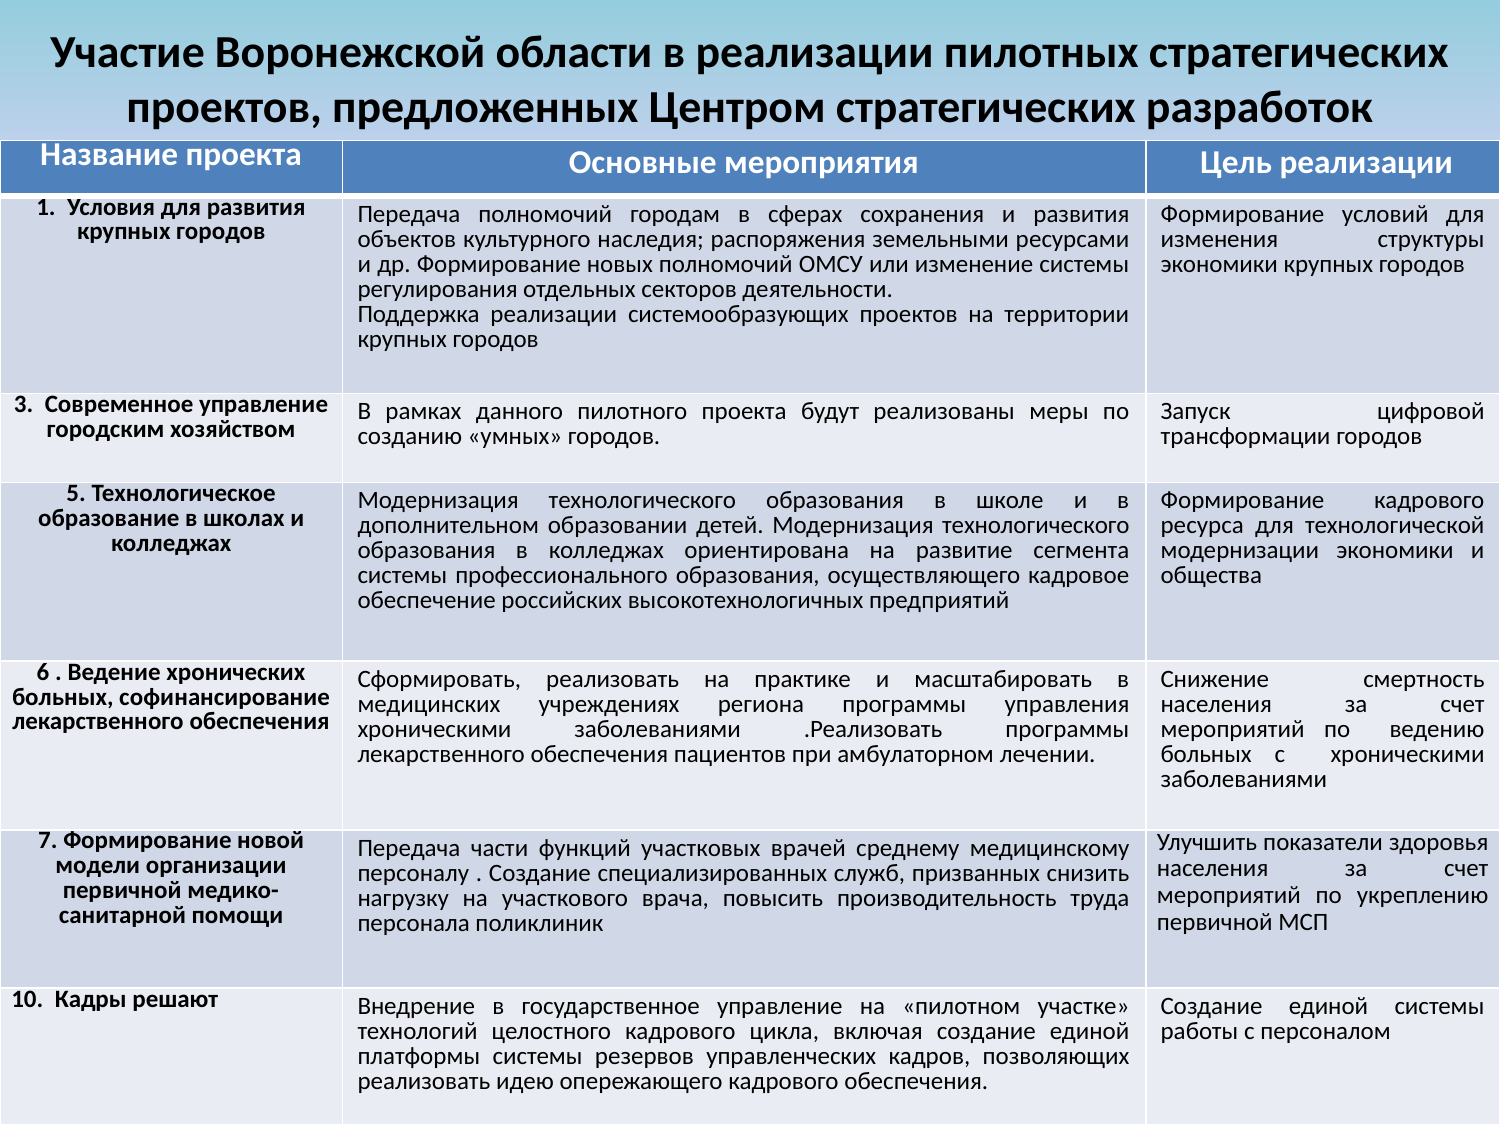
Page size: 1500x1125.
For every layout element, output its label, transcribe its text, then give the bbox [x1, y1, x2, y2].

table_cell Формирование условий для изменения структуры экономики крупных городов [1147, 199, 1499, 393]
table_cell Внедрение в государственное управление на «пилотном участке» технологий целостного кадрового цикла, включая создание единой платформы системы резервов управленческих кадров, позволяющих реализовать идею опережающего кадрового обеспечения. [343, 989, 1145, 1124]
table_cell Улучшить показатели здоровья населения за счет мероприятий по укреплению первичной МСП [1147, 831, 1499, 987]
table_cell 3. Современное управление городским хозяйством [1, 394, 342, 482]
table_cell В рамках данного пилотного проекта будут реализованы меры по созданию «умных» городов. [343, 394, 1145, 482]
table_cell 6 . Ведение хронических больных, софинансирование лекарственного обеспечения [1, 662, 342, 829]
title Участие Воронежской области в реализации пилотных стратегических проектов, предложенных Центром стратегических разработок [0, 0, 1500, 140]
table_cell Создание единой системы работы с персоналом [1147, 989, 1499, 1124]
table_header Основные мероприятия [343, 141, 1145, 193]
table_cell Модернизация технологического образования в школе и в дополнительном образовании детей. Модернизация технологического образования в колледжах ориентирована на развитие сегмента системы профессионального образования, осуществляющего кадровое обеспечение российских высокотехнологичных предприятий [343, 483, 1145, 660]
table_cell Передача части функций участковых врачей среднему медицинскому персоналу . Создание специализированных служб, призванных снизить нагрузку на участкового врача, повысить производительность труда персонала поликлиник [343, 831, 1145, 987]
table_cell 5. Технологическое образование в школах и колледжах [1, 483, 342, 660]
table_cell Снижение смертность населения за счет мероприятий по ведению больных с хроническими заболеваниями [1147, 662, 1499, 829]
table_cell 1. Условия для развития крупных городов [1, 199, 342, 393]
table_cell Сформировать, реализовать на практике и масштабировать в медицинских учреждениях региона программы управления хроническими заболеваниями .Реализовать программы лекарственного обеспечения пациентов при амбулаторном лечении. [343, 662, 1145, 829]
table_cell Запуск цифровой трансформации городов [1147, 394, 1499, 482]
table_header Название проекта [1, 141, 342, 193]
table_header Цель реализации [1147, 141, 1499, 193]
table_cell Формирование кадрового ресурса для технологической модернизации экономики и общества [1147, 483, 1499, 660]
table_cell 7. Формирование новой модели организации первичной медико-санитарной помощи [1, 831, 342, 987]
table_cell 10. Кадры решают [1, 989, 342, 1124]
table_cell Передача полномочий городам в сферах сохранения и развития объектов культурного наследия; распоряжения земельными ресурсами и др. Формирование новых полномочий ОМСУ или изменение системы регулирования отдельных секторов деятельности. Поддержка реализации системообразующих проектов на территории крупных городов [343, 199, 1145, 393]
